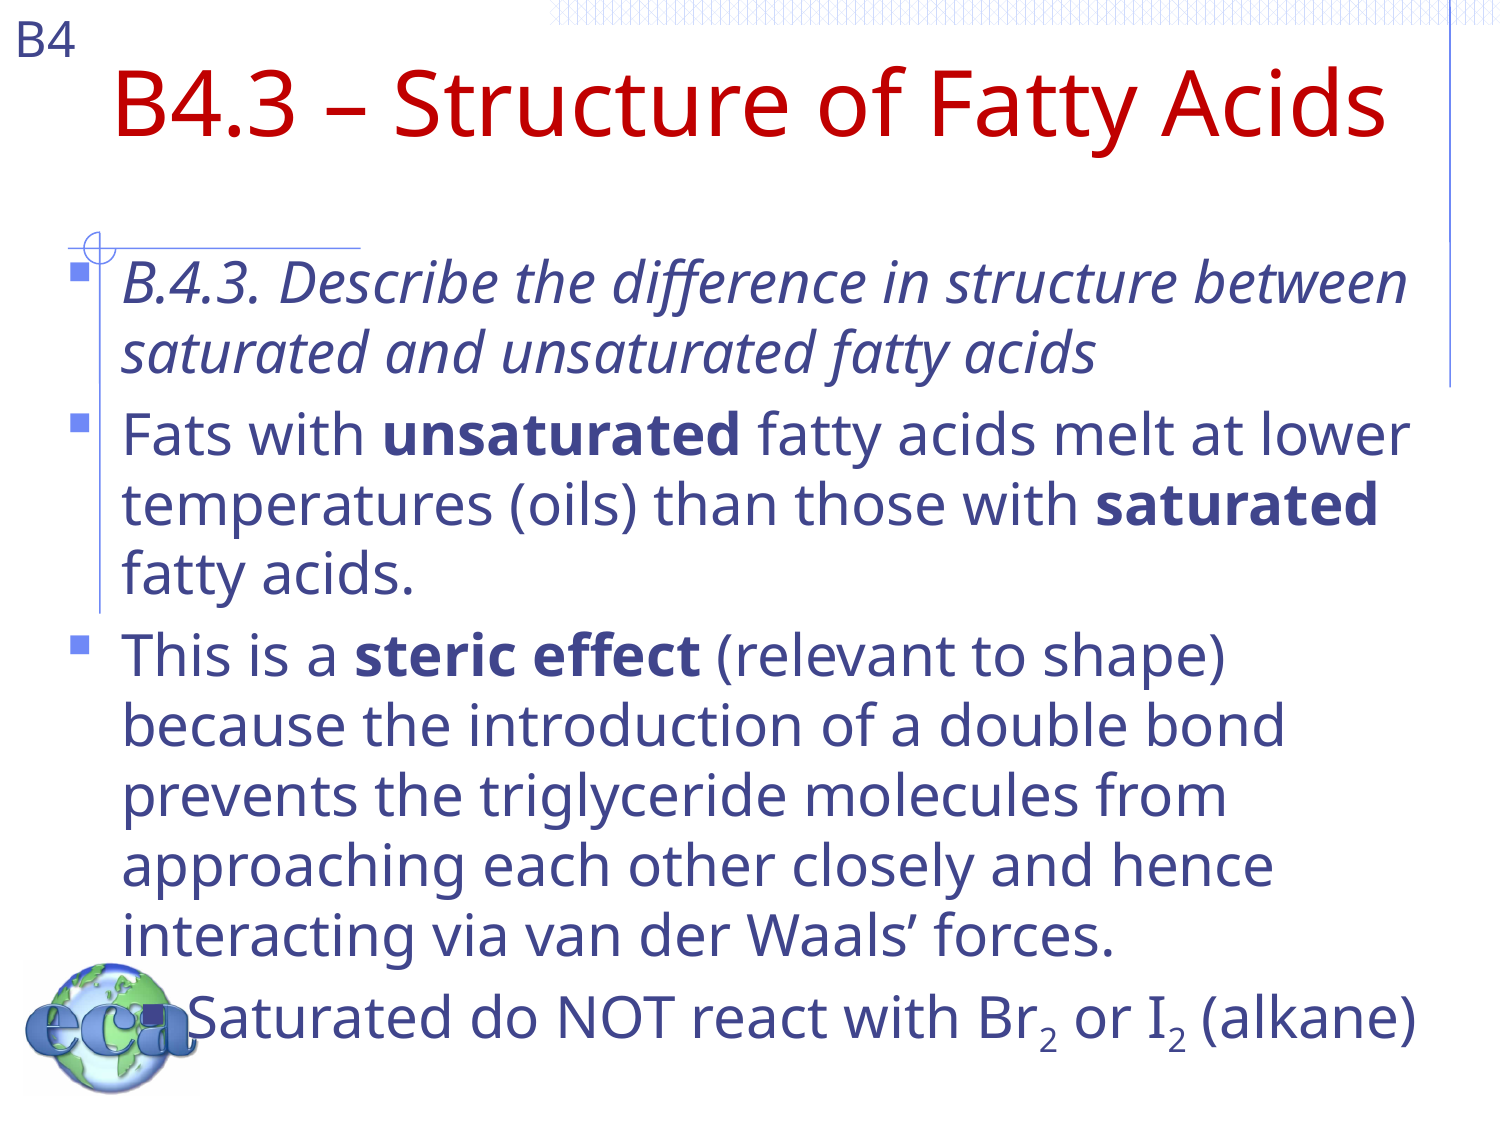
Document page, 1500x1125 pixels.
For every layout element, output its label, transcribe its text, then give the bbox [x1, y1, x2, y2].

picture [23, 960, 200, 1096]
title B4.3 – Structure of Fatty Acids [37, 24, 1463, 163]
list B.4.3. Describe the difference in structure between saturated and unsaturated fatty acids Fats with unsaturated fatty acids melt at lower temperatures (oils) than those with saturated fatty acids. This is a steric effect (relevant to shape) because the introduction of a double bond prevents the triglyceride molecules from approaching each other closely and hence interacting via van der Waals’ forces. Saturated do NOT react with Br2 or I2 (alkane) [49, 237, 1463, 976]
